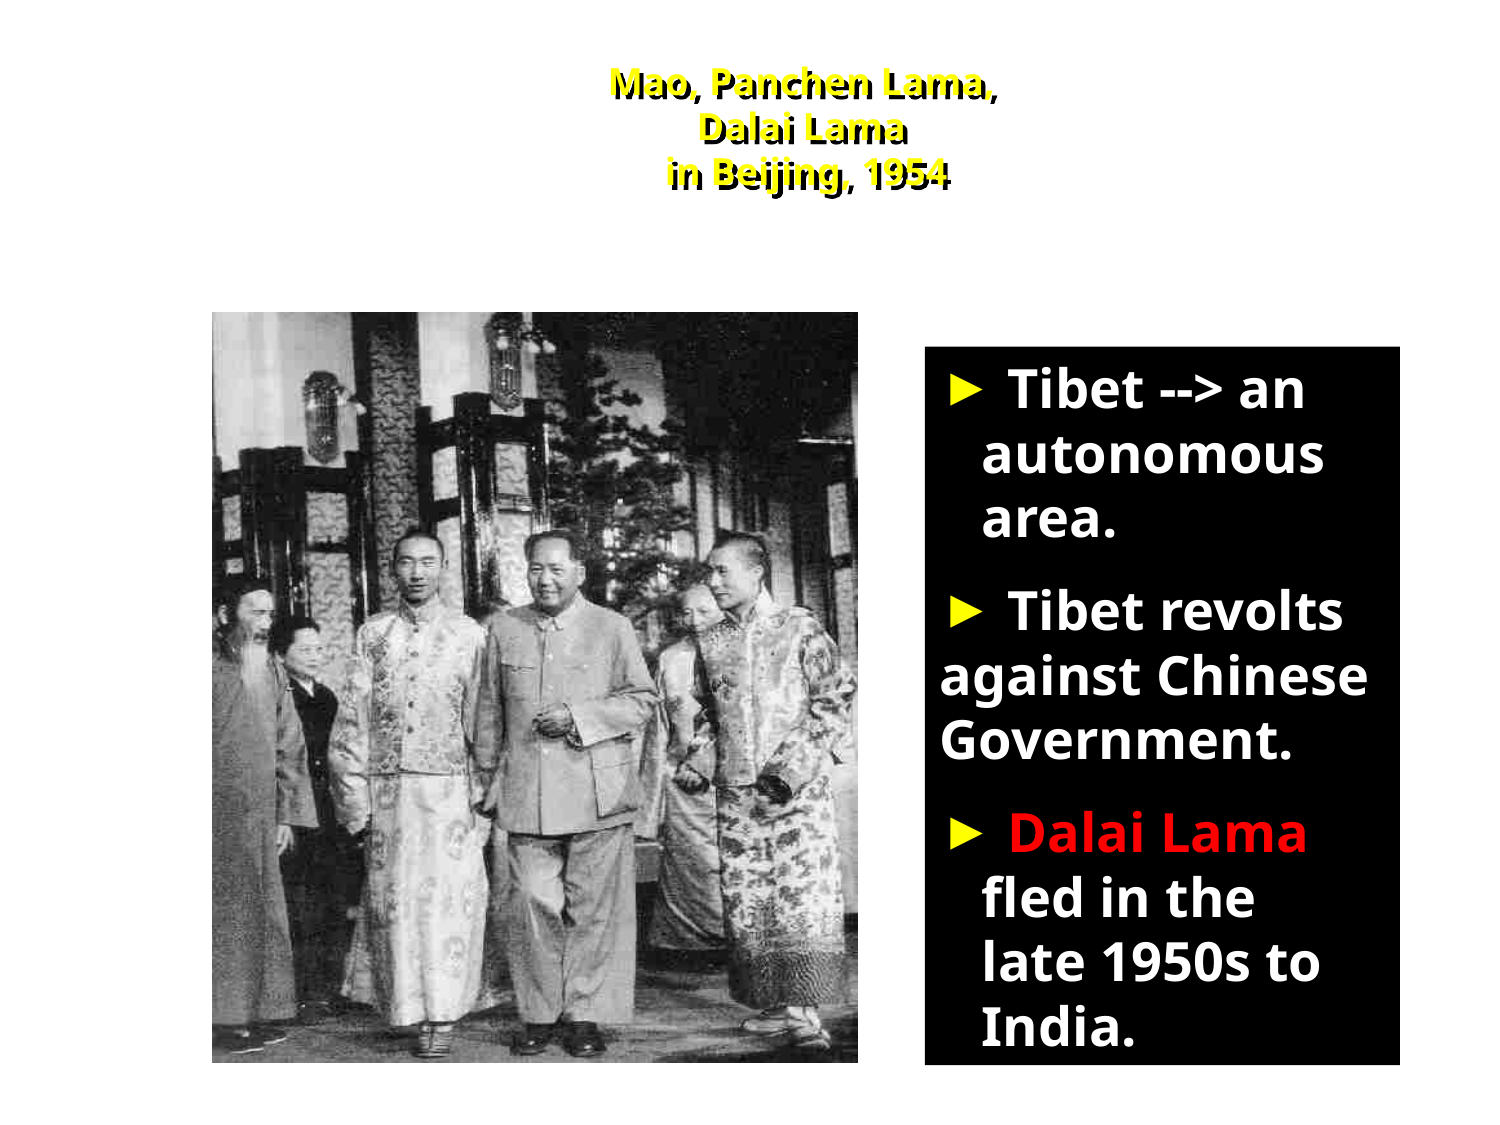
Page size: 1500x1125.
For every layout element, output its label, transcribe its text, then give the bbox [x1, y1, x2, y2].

title Mao, Panchen Lama, Dalai Lama in Beijing, 1954 [225, 50, 1388, 200]
text_box Tibet --> an autonomous area. Tibet revolts against Chinese Government. Dalai Lama fled in the late 1950s to India. [924, 346, 1400, 1066]
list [212, 312, 858, 1063]
